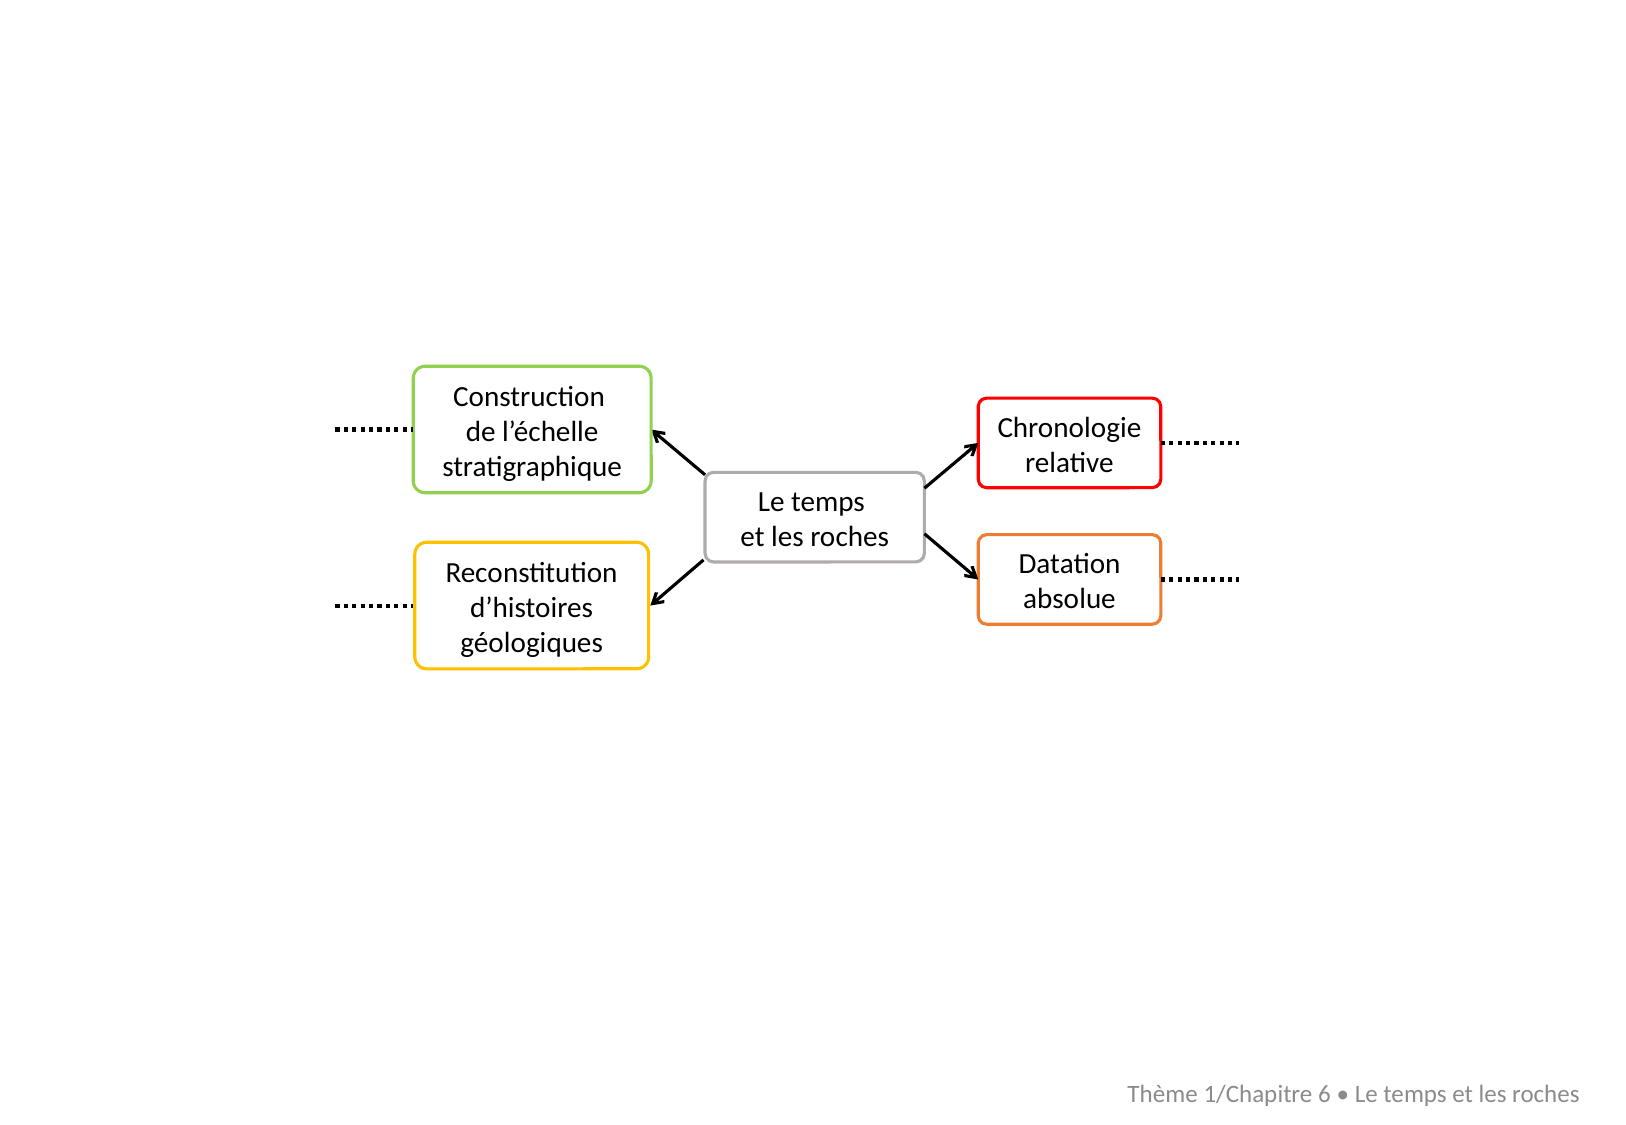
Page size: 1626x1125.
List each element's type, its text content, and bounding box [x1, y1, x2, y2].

text_box Reconstitution d’histoires géologiques [414, 542, 649, 669]
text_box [924, 533, 979, 580]
text_box Construction de l’échelle stratigraphique [413, 366, 652, 493]
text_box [924, 442, 979, 489]
footer Thème 1/Chapitre 6 • Le temps et les roches [0, 1071, 1625, 1125]
text_box Datation absolue [978, 534, 1161, 625]
text_box Chronologie relative [978, 398, 1161, 488]
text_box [650, 559, 704, 606]
text_box Le temps et les roches [705, 472, 925, 562]
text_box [651, 429, 706, 475]
